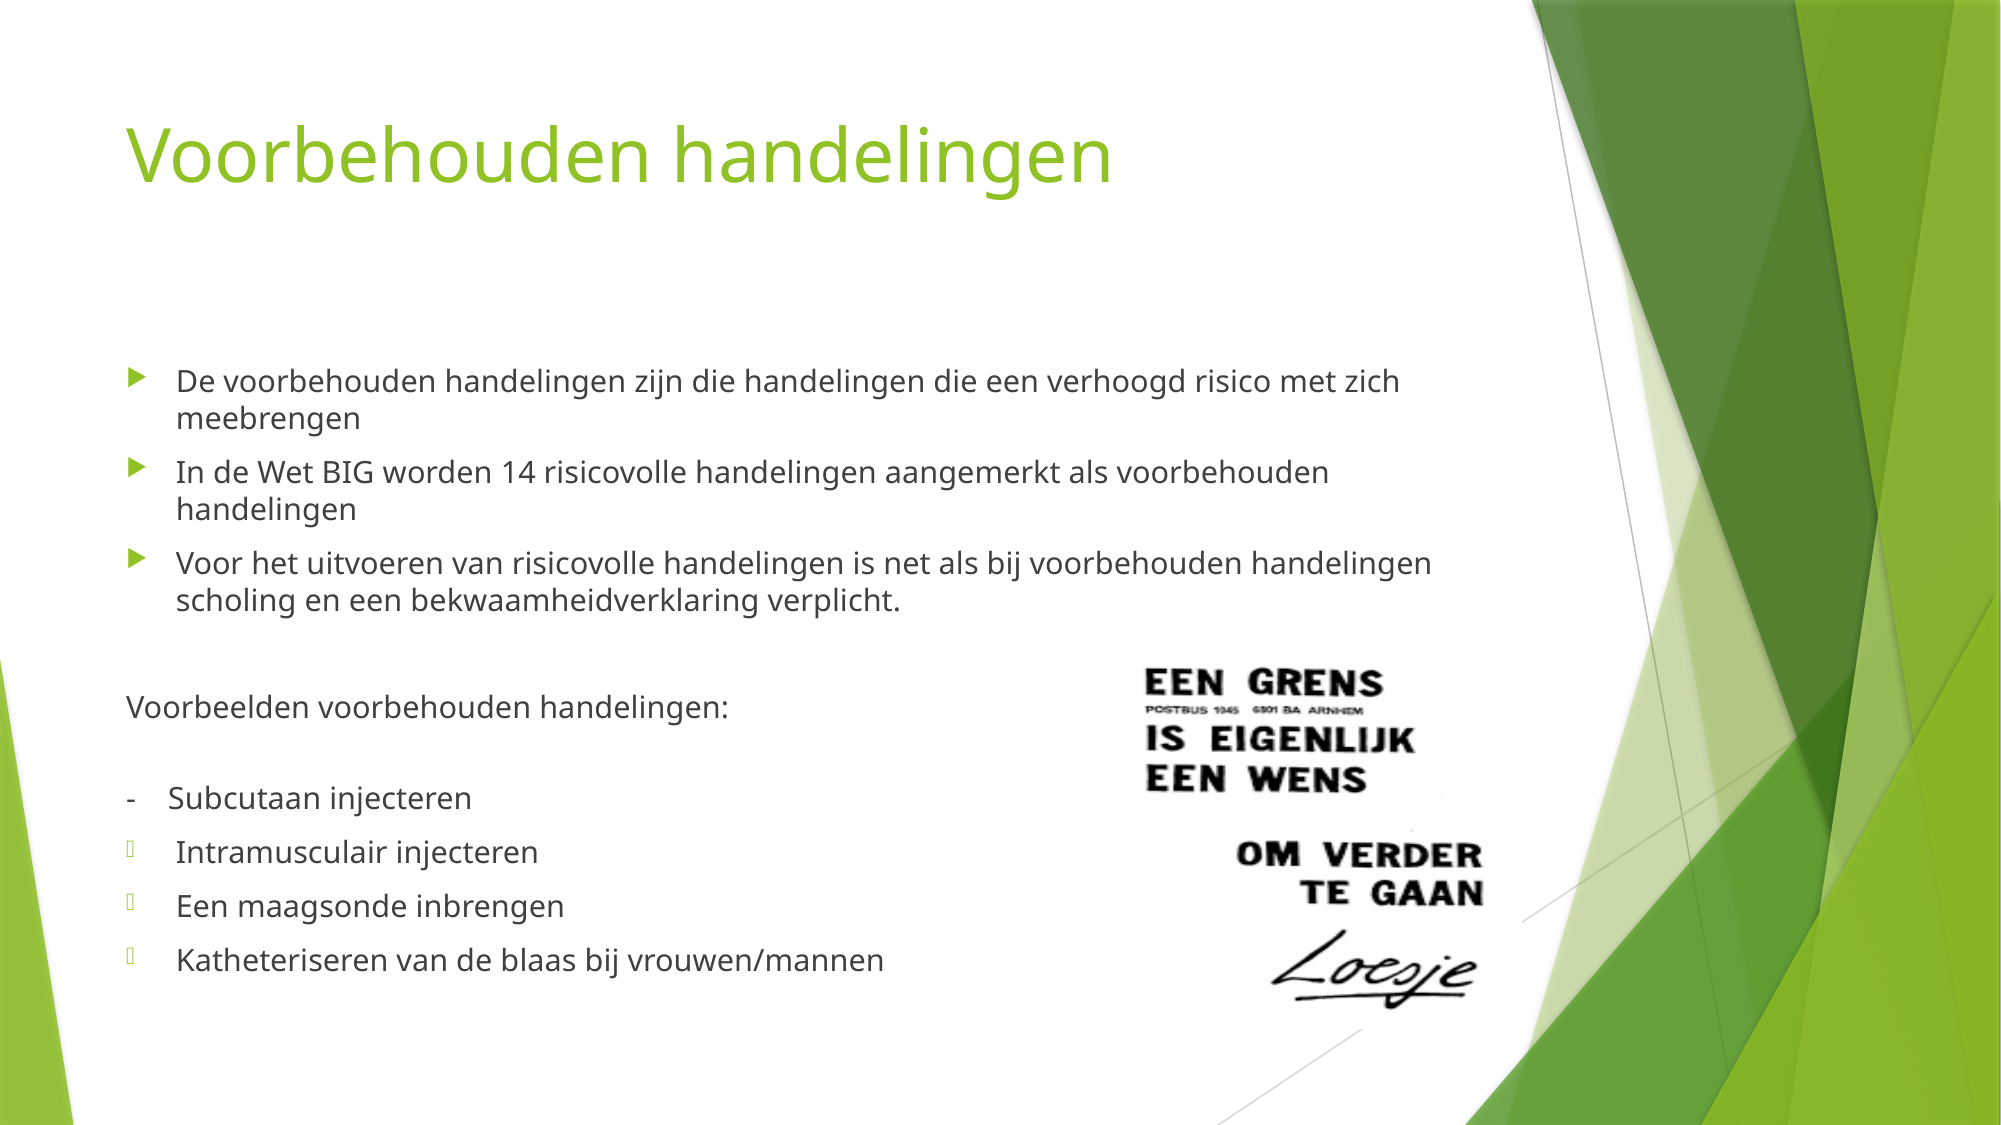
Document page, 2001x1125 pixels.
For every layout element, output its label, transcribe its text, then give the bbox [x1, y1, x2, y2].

title Voorbehouden handelingen [111, 99, 1522, 317]
picture [1094, 611, 1522, 1030]
list De voorbehouden handelingen zijn die handelingen die een verhoogd risico met zich meebrengen In de Wet BIG worden 14 risicovolle handelingen aangemerkt als voorbehouden handelingen Voor het uitvoeren van risicovolle handelingen is net als bij voorbehouden handelingen scholing en een bekwaamheidverklaring verplicht. Voorbeelden voorbehouden handelingen: - Subcutaan injecteren Intramusculair injecteren Een maagsonde inbrengen Katheteriseren van de blaas bij vrouwen/mannen [111, 354, 1522, 992]
